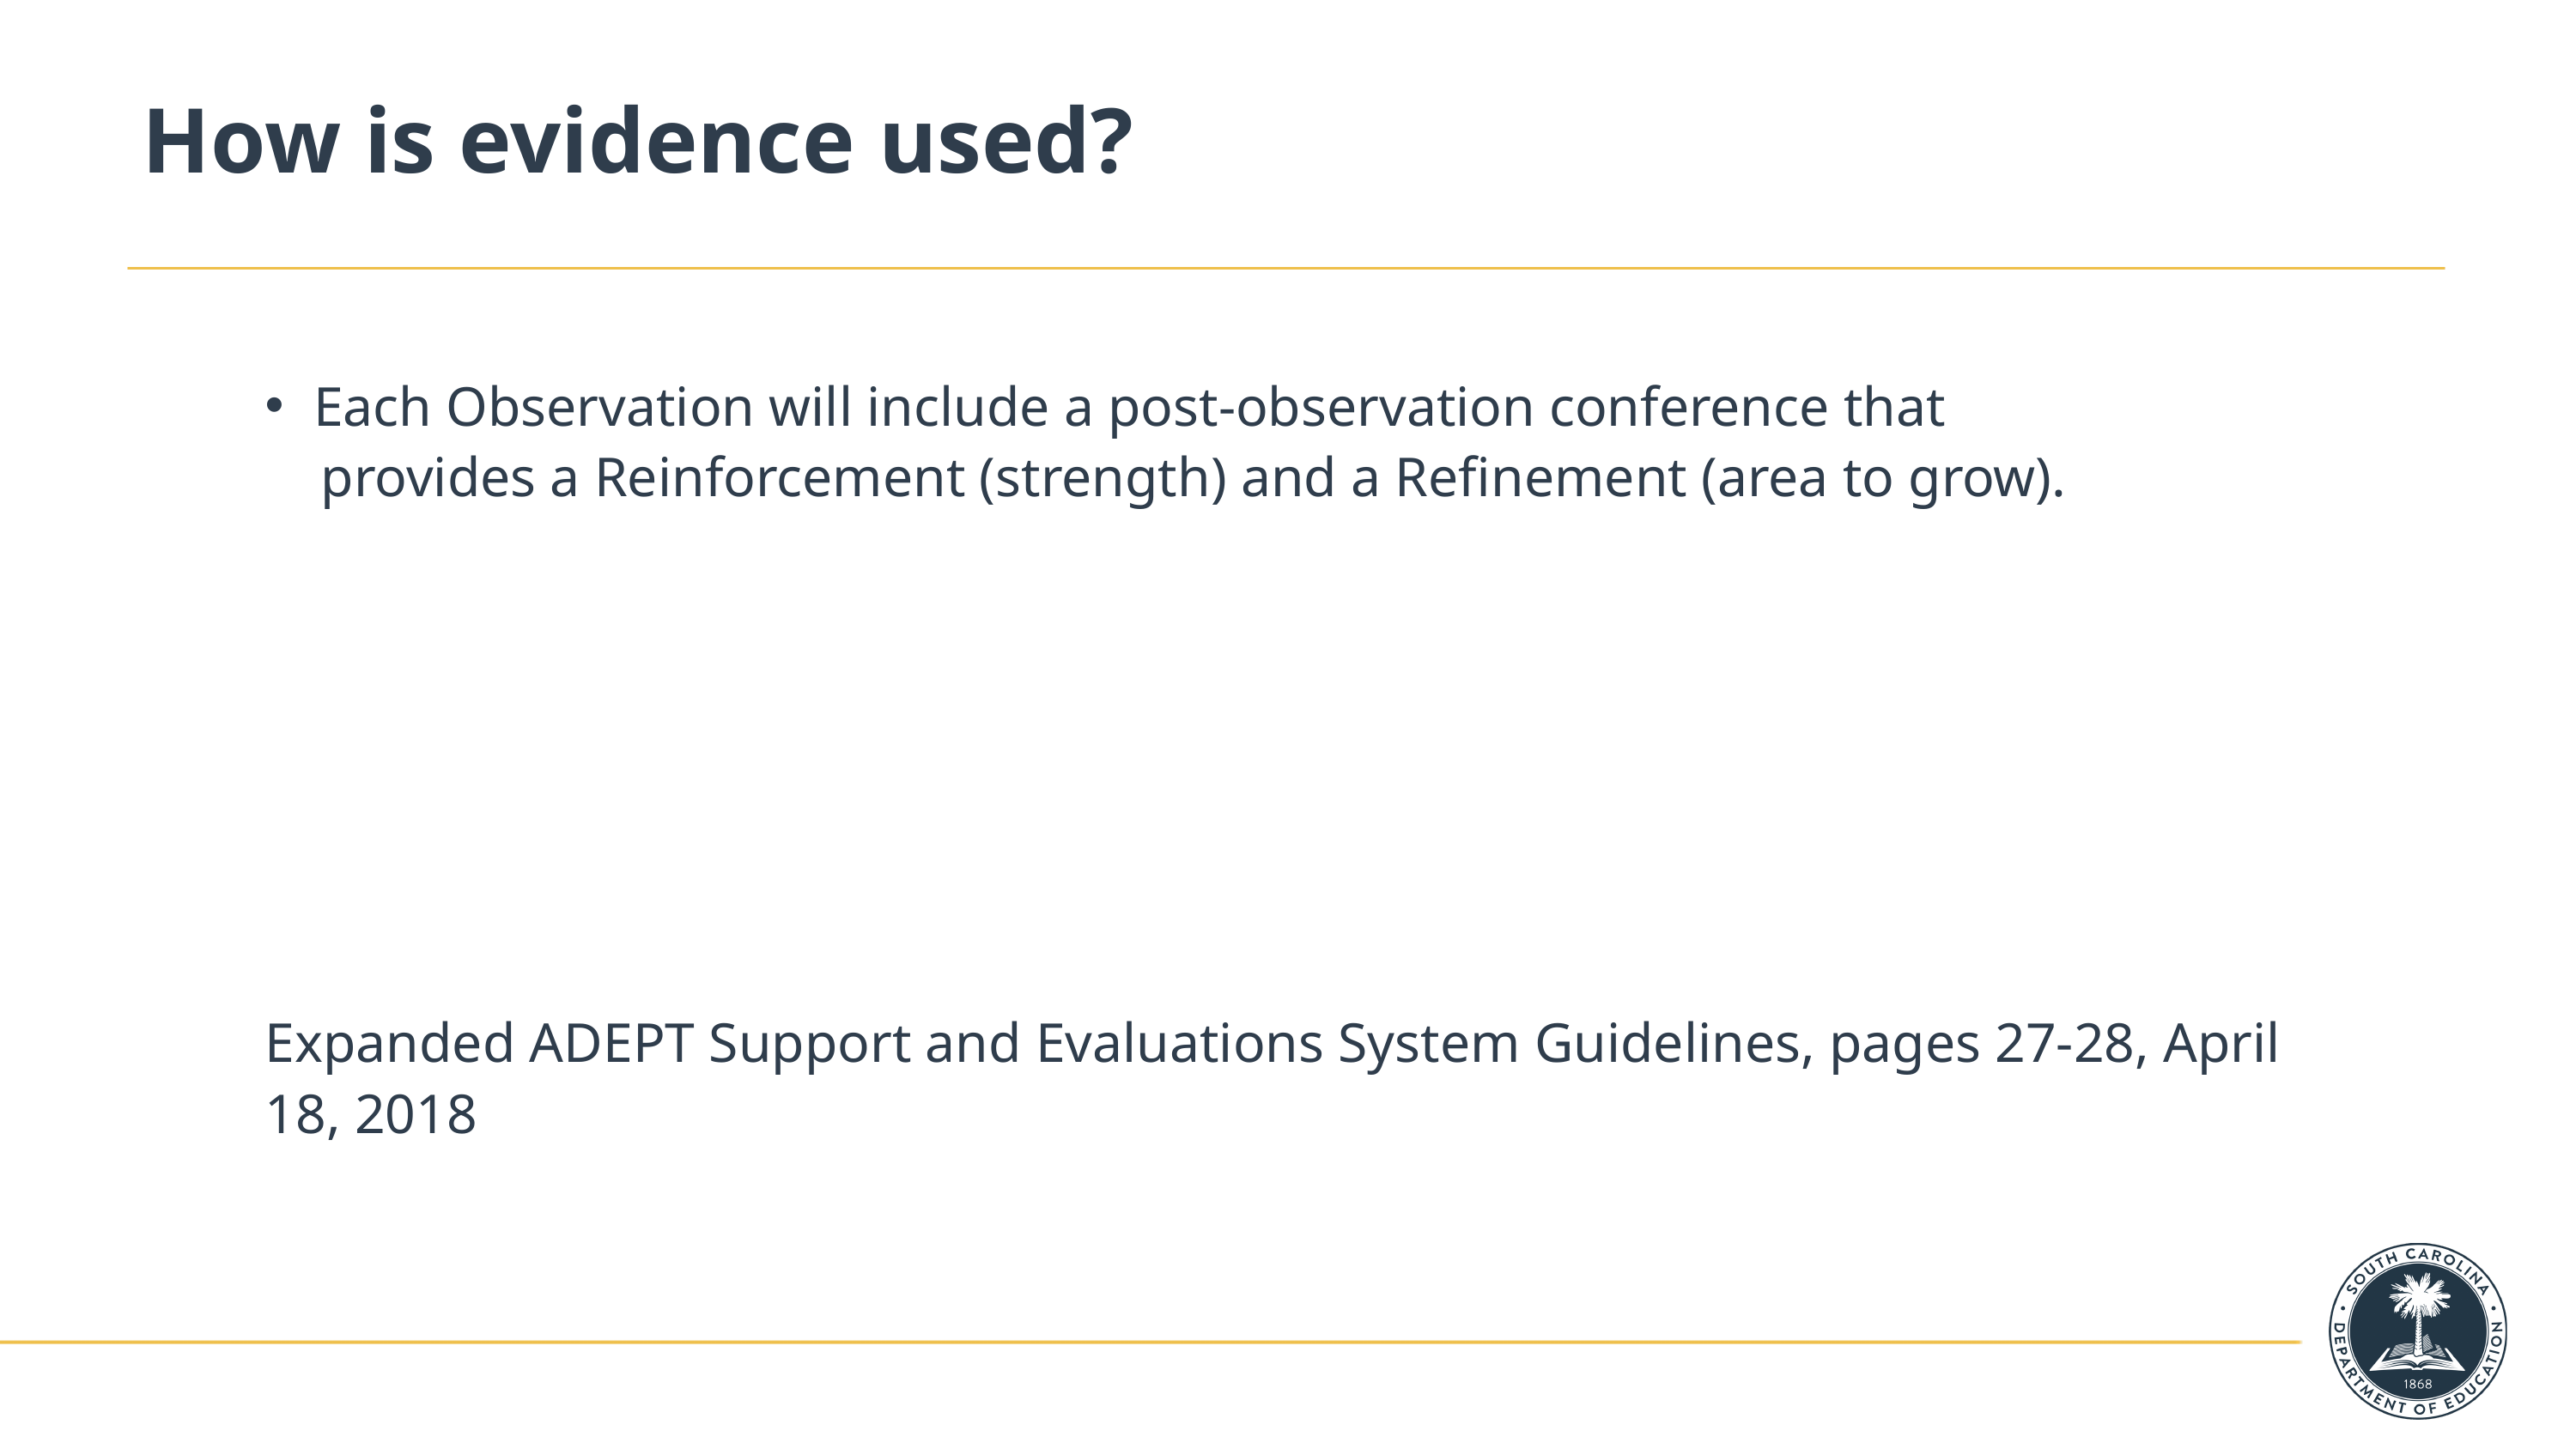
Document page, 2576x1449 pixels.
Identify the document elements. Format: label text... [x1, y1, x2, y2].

title How is evidence used? [129, 76, 2440, 232]
picture [2329, 1243, 2507, 1420]
list Each Observation will include a post-observation conference that provides a Reinforcement (strength) and a Refinement (area to grow). Expanded ADEPT Support and Evaluations System Guidelines, pages 27-28, April 18, 2018 [252, 359, 2297, 1256]
